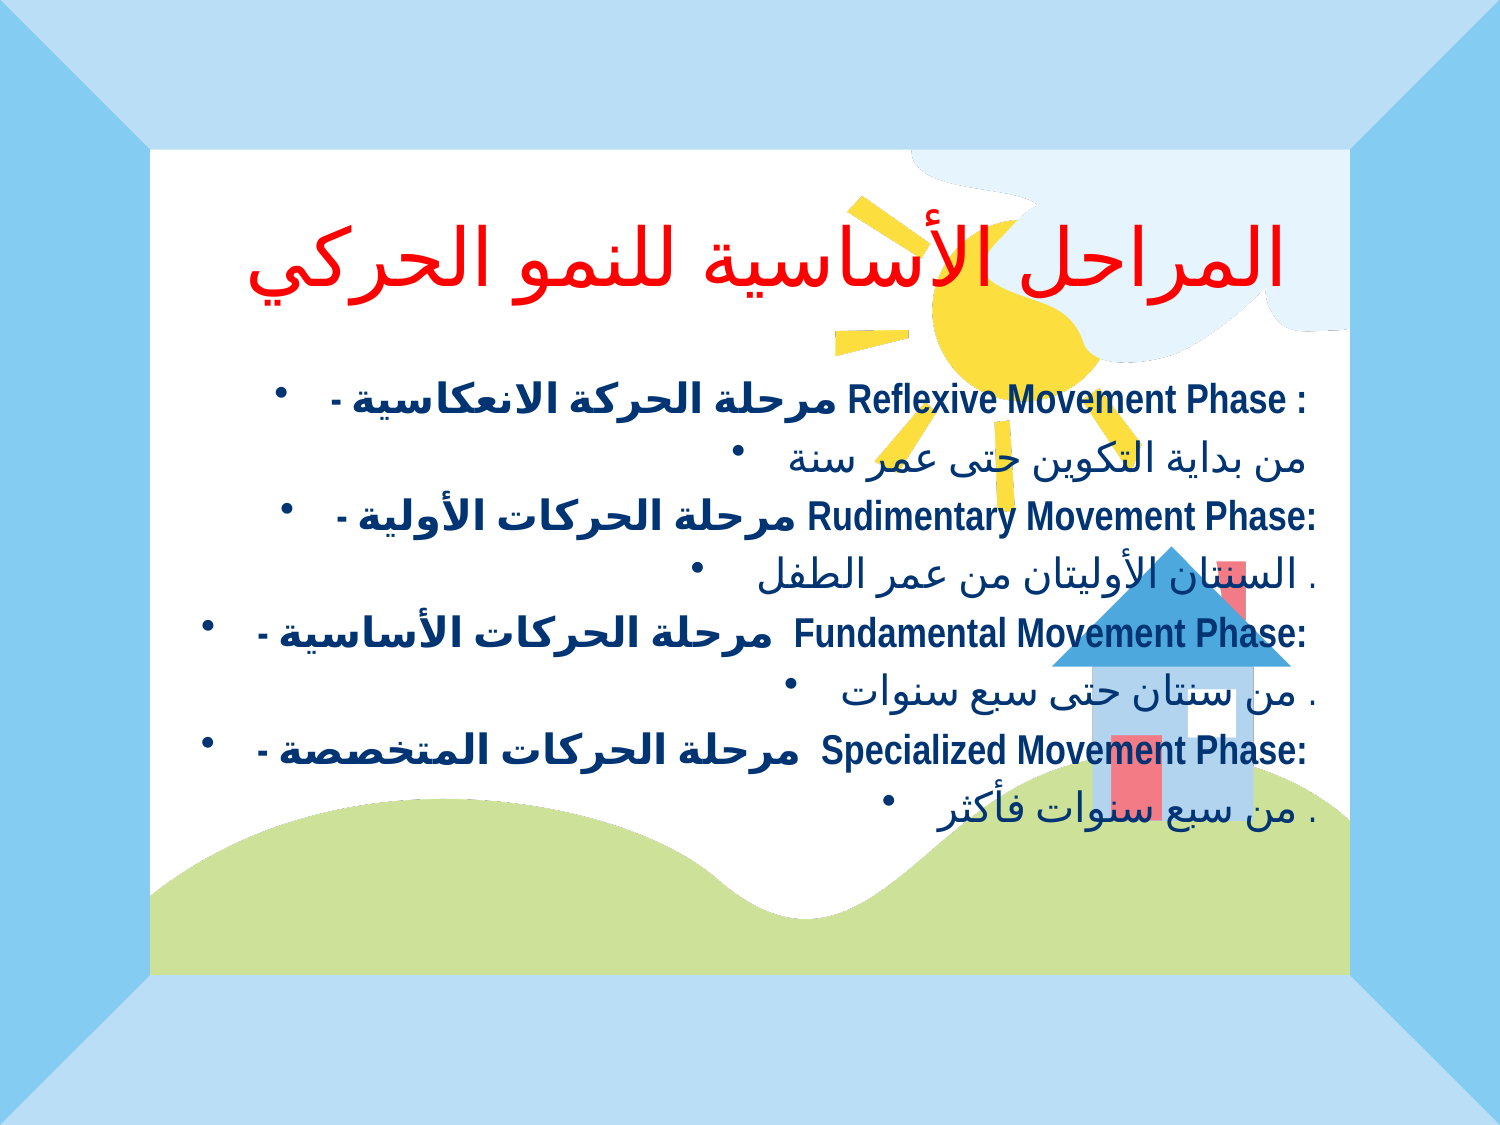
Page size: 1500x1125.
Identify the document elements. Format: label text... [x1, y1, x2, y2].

picture [0, 0, 1500, 1125]
title المراحل الأساسية للنمو الحركي [146, 159, 1298, 349]
list - مرحلة الحركة الانعكاسية Reflexive Movement Phase : من بداية التكوين حتى عمر سنة - مرحلة الحركات الأولية Rudimentary Movement Phase: السنتان الأوليتان من عمر الطفل . - مرحلة الحركات الأساسية Fundamental Movement Phase: من سنتان حتى سبع سنوات . - مرحلة الحركات المتخصصة Specialized Movement Phase: من سبع سنوات فأكثر . [174, 364, 1326, 966]
